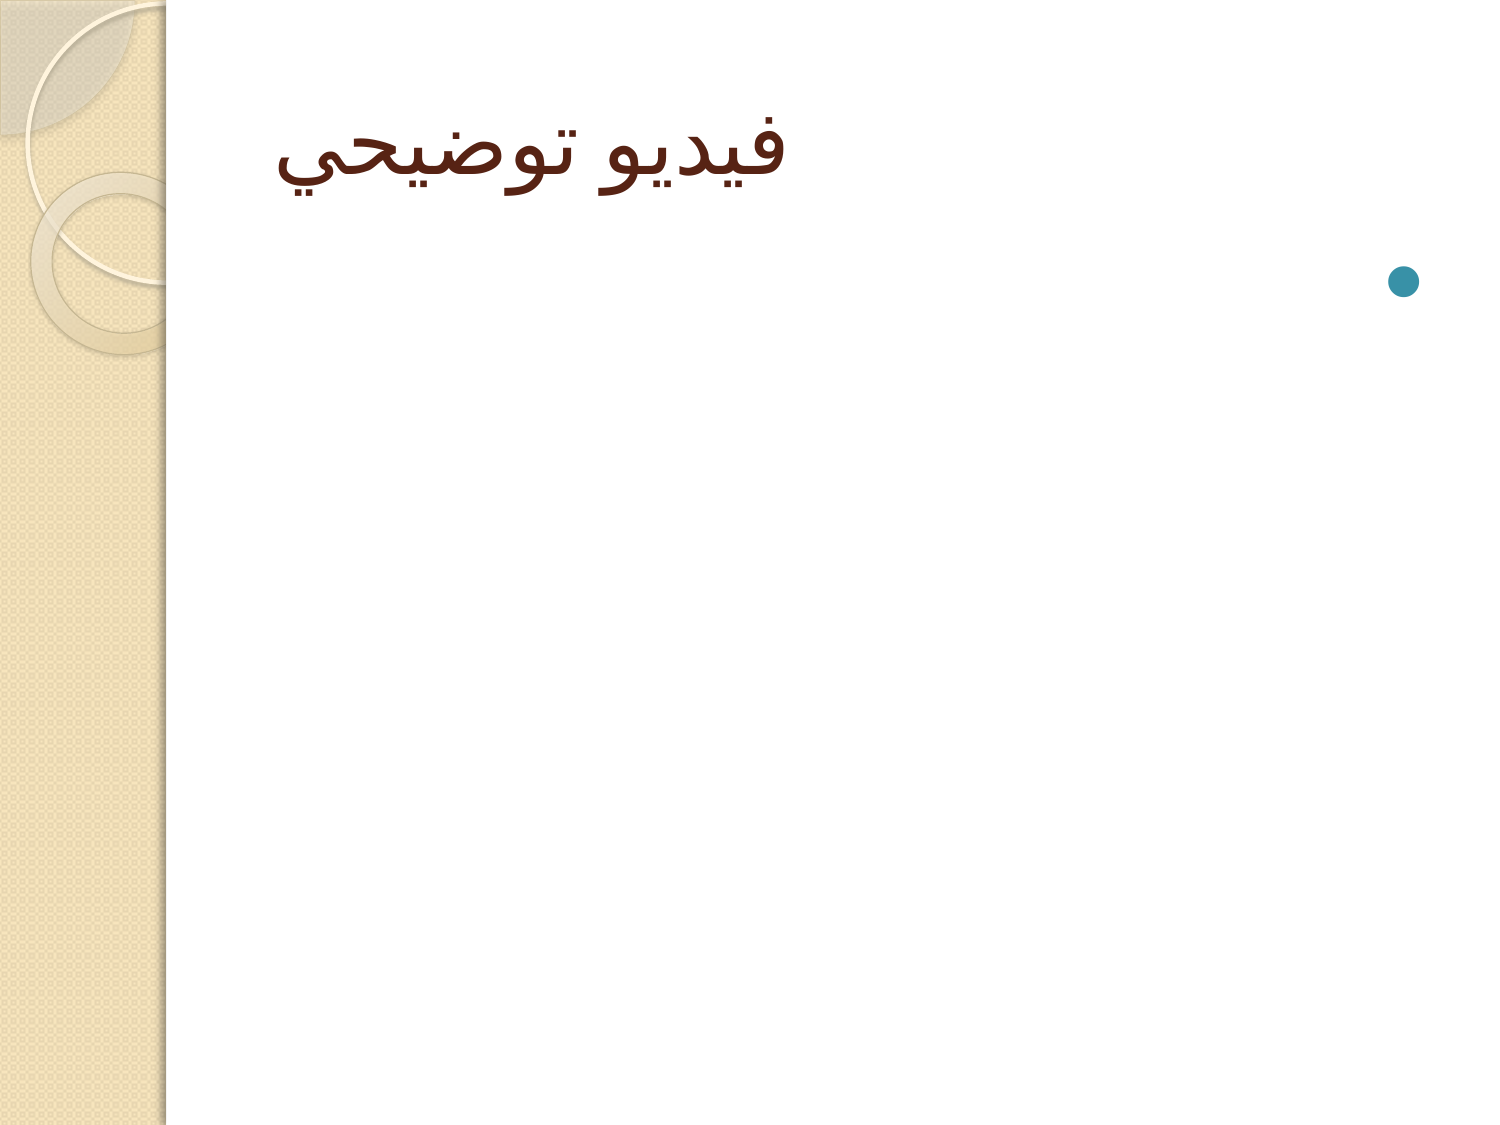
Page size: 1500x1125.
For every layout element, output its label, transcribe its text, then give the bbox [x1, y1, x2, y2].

title فيديو توضيحي [235, 45, 1466, 233]
list http://www.youtube.com/watch?v=sJZ16KsCSoo&feature=share&list=PLyVR-kN9eC8aWe71lqT2iyZK_o1XvhuEx [235, 237, 1466, 1025]
